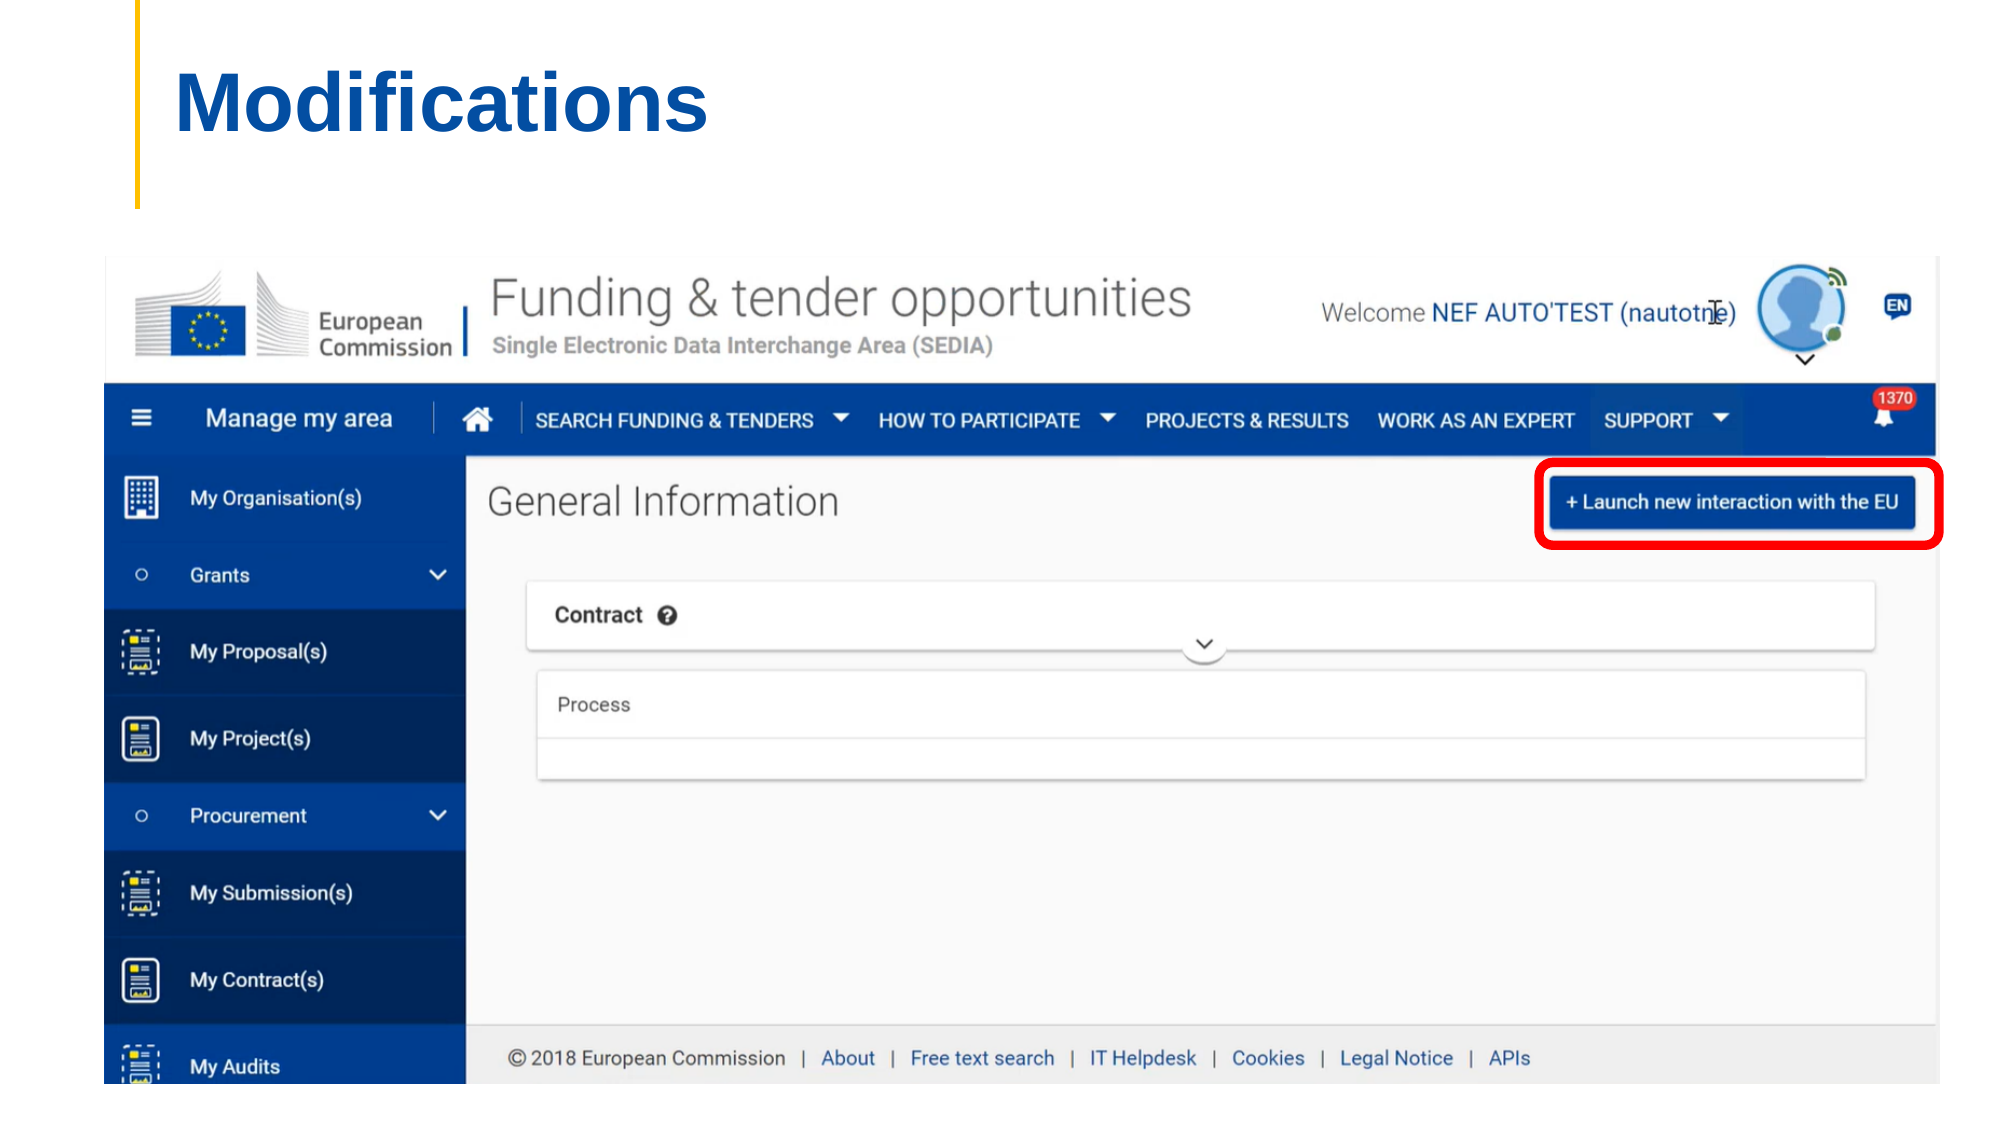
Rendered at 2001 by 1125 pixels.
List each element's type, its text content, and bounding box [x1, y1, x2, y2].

picture [104, 256, 1940, 1084]
title Modifications [159, 21, 1885, 150]
